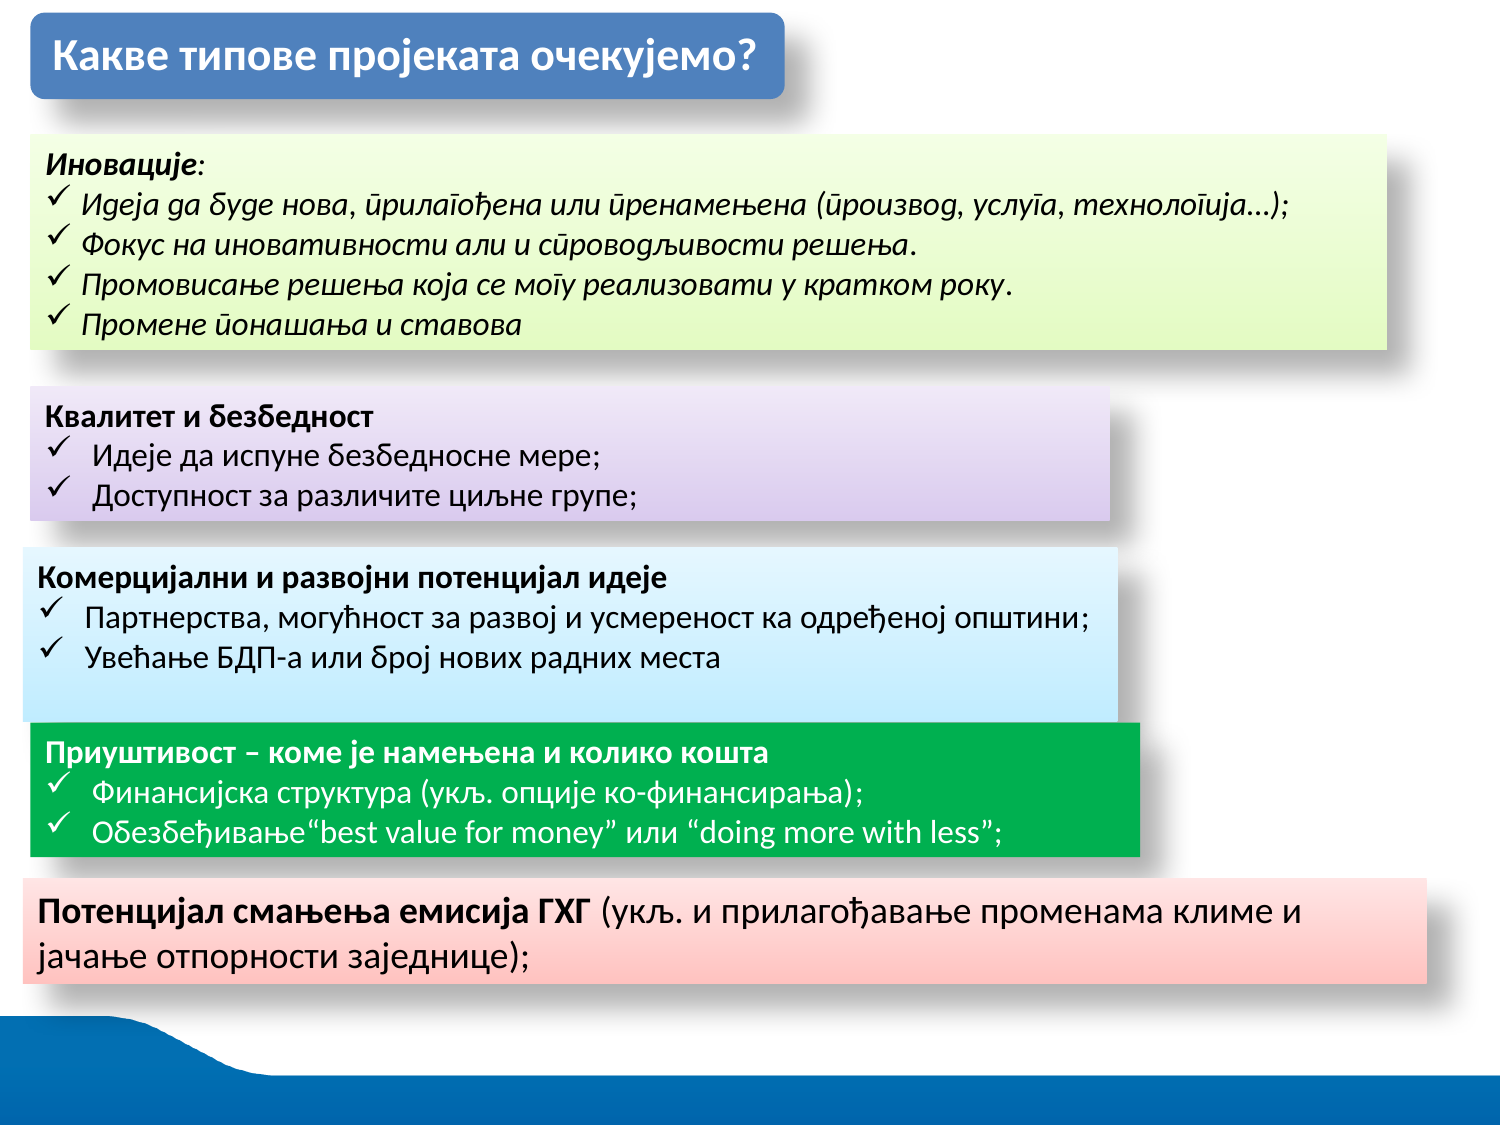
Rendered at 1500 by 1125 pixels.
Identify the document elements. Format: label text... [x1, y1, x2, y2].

text_box Иновације: Идеја да буде нова, прилагођена или пренамењена (производ, услуга, технологија…); Фокус на иновативности али и спроводљивости решења. Промовисање решења која се могу реализовати у кратком року. Промене понашања и ставова [30, 134, 1388, 350]
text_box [30, 10, 785, 101]
text_box Квалитет и безбедност Идеје да испуне безбедносне мере; Доступност за различите циљне групе; [30, 386, 1110, 522]
text_box Приуштивост – коме је намењена и колико кошта Финансијска структура (укљ. опције ко-финансирања); Обезбеђивање“best value for money” или “doing more with less”; [30, 722, 1141, 858]
text_box Потенцијал смањења емисија ГХГ (укљ. и прилагођавање променама климе и јачање отпорности заједнице); [22, 878, 1427, 984]
picture [0, 988, 1500, 1125]
text_box Комерцијални и развојни потенцијал идеје Партнерства, могућност за развој и усмереност ка одређеној општини; Увећање БДП-а или број нових радних места [22, 547, 1118, 723]
